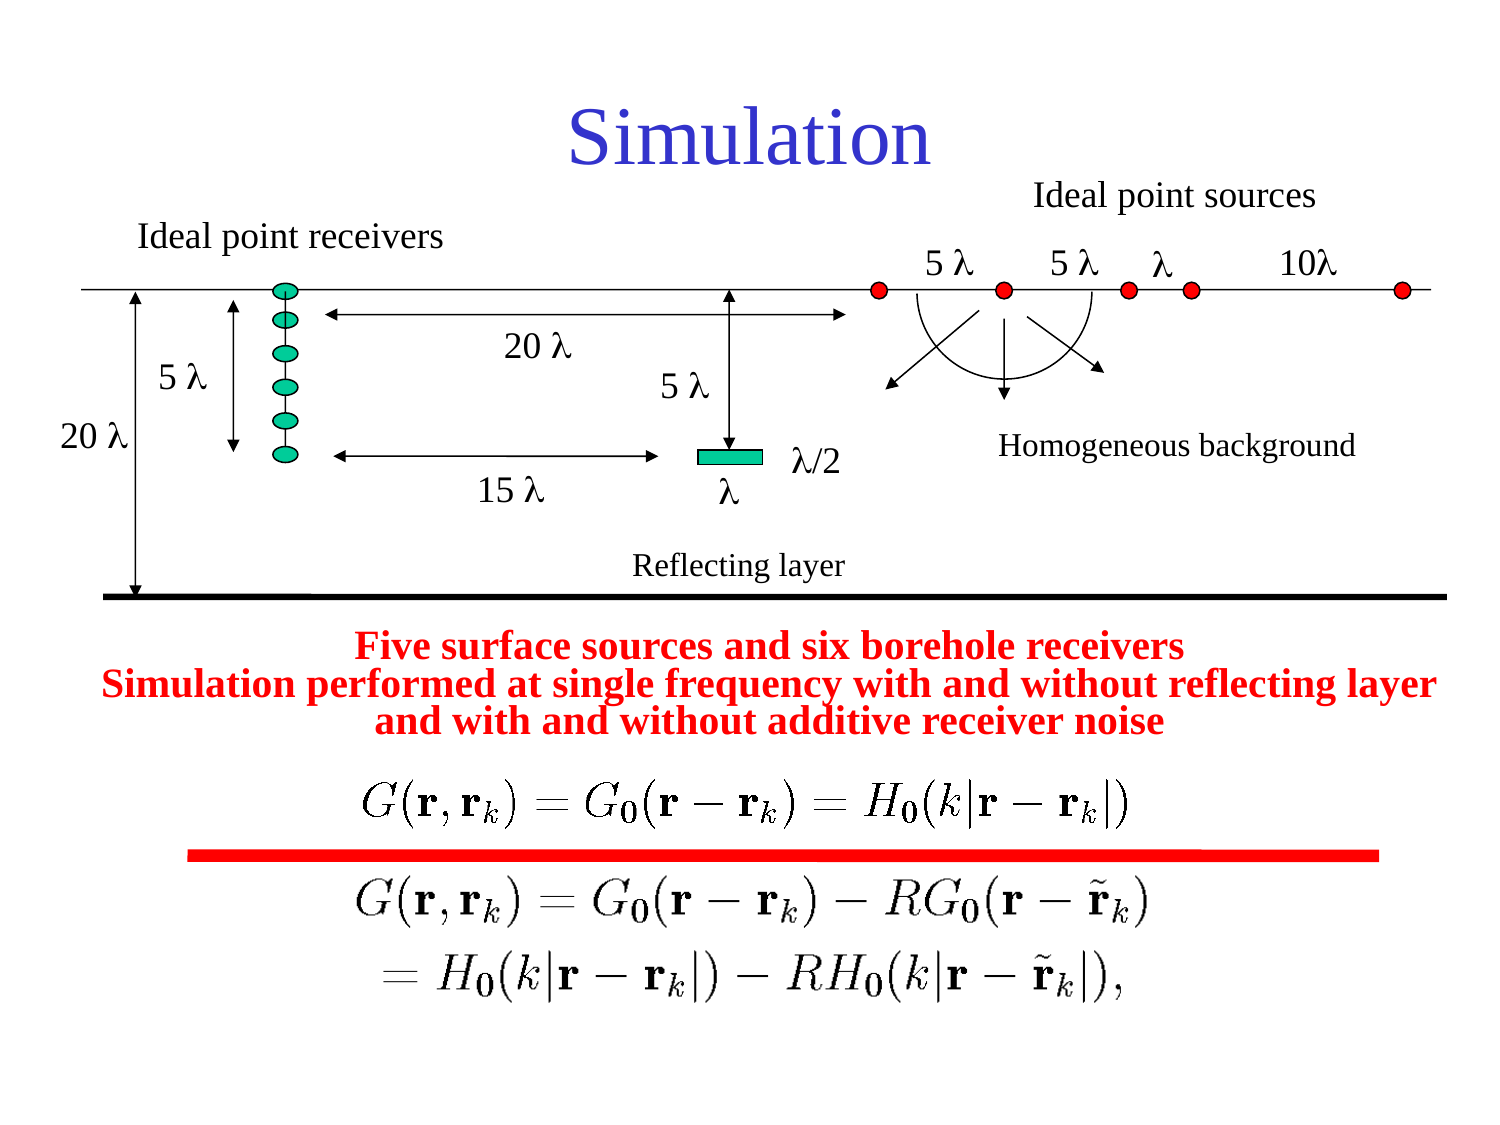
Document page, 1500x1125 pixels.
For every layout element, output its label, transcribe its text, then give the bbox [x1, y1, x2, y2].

text_box [1394, 282, 1411, 299]
text_box [870, 282, 888, 299]
text_box 20  [45, 403, 143, 464]
text_box [227, 299, 240, 453]
text_box 5  [143, 345, 222, 405]
title Simulation [112, 37, 1388, 226]
text_box [697, 450, 763, 465]
text_box 5  [1035, 230, 1114, 291]
text_box Homogeneous background [983, 415, 1372, 471]
text_box  [1137, 232, 1188, 293]
text_box [1183, 282, 1200, 299]
text_box [995, 282, 1013, 290]
text_box Ideal point receivers [122, 204, 459, 264]
text_box /2 [776, 428, 857, 489]
text_box Five surface sources and six borehole receivers Simulation performed at single frequency with and without reflecting layer and with and without additive receiver noise [86, 622, 1454, 750]
text_box [1120, 282, 1137, 299]
text_box 10 [1264, 230, 1352, 291]
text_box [885, 291, 1105, 401]
text_box  [703, 459, 755, 520]
picture [325, 859, 1165, 1014]
text_box 15  [462, 457, 560, 518]
text_box 5  [645, 353, 724, 414]
text_box Reflecting layer [617, 535, 861, 591]
text_box [129, 464, 142, 598]
text_box [730, 308, 846, 321]
text_box [333, 450, 659, 463]
picture [337, 747, 1134, 843]
text_box Ideal point sources [1018, 162, 1332, 223]
text_box [324, 308, 489, 321]
text_box 5  [910, 230, 989, 290]
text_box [272, 283, 299, 463]
text_box [722, 289, 736, 450]
text_box 20  [489, 313, 587, 374]
text_box [129, 291, 142, 403]
